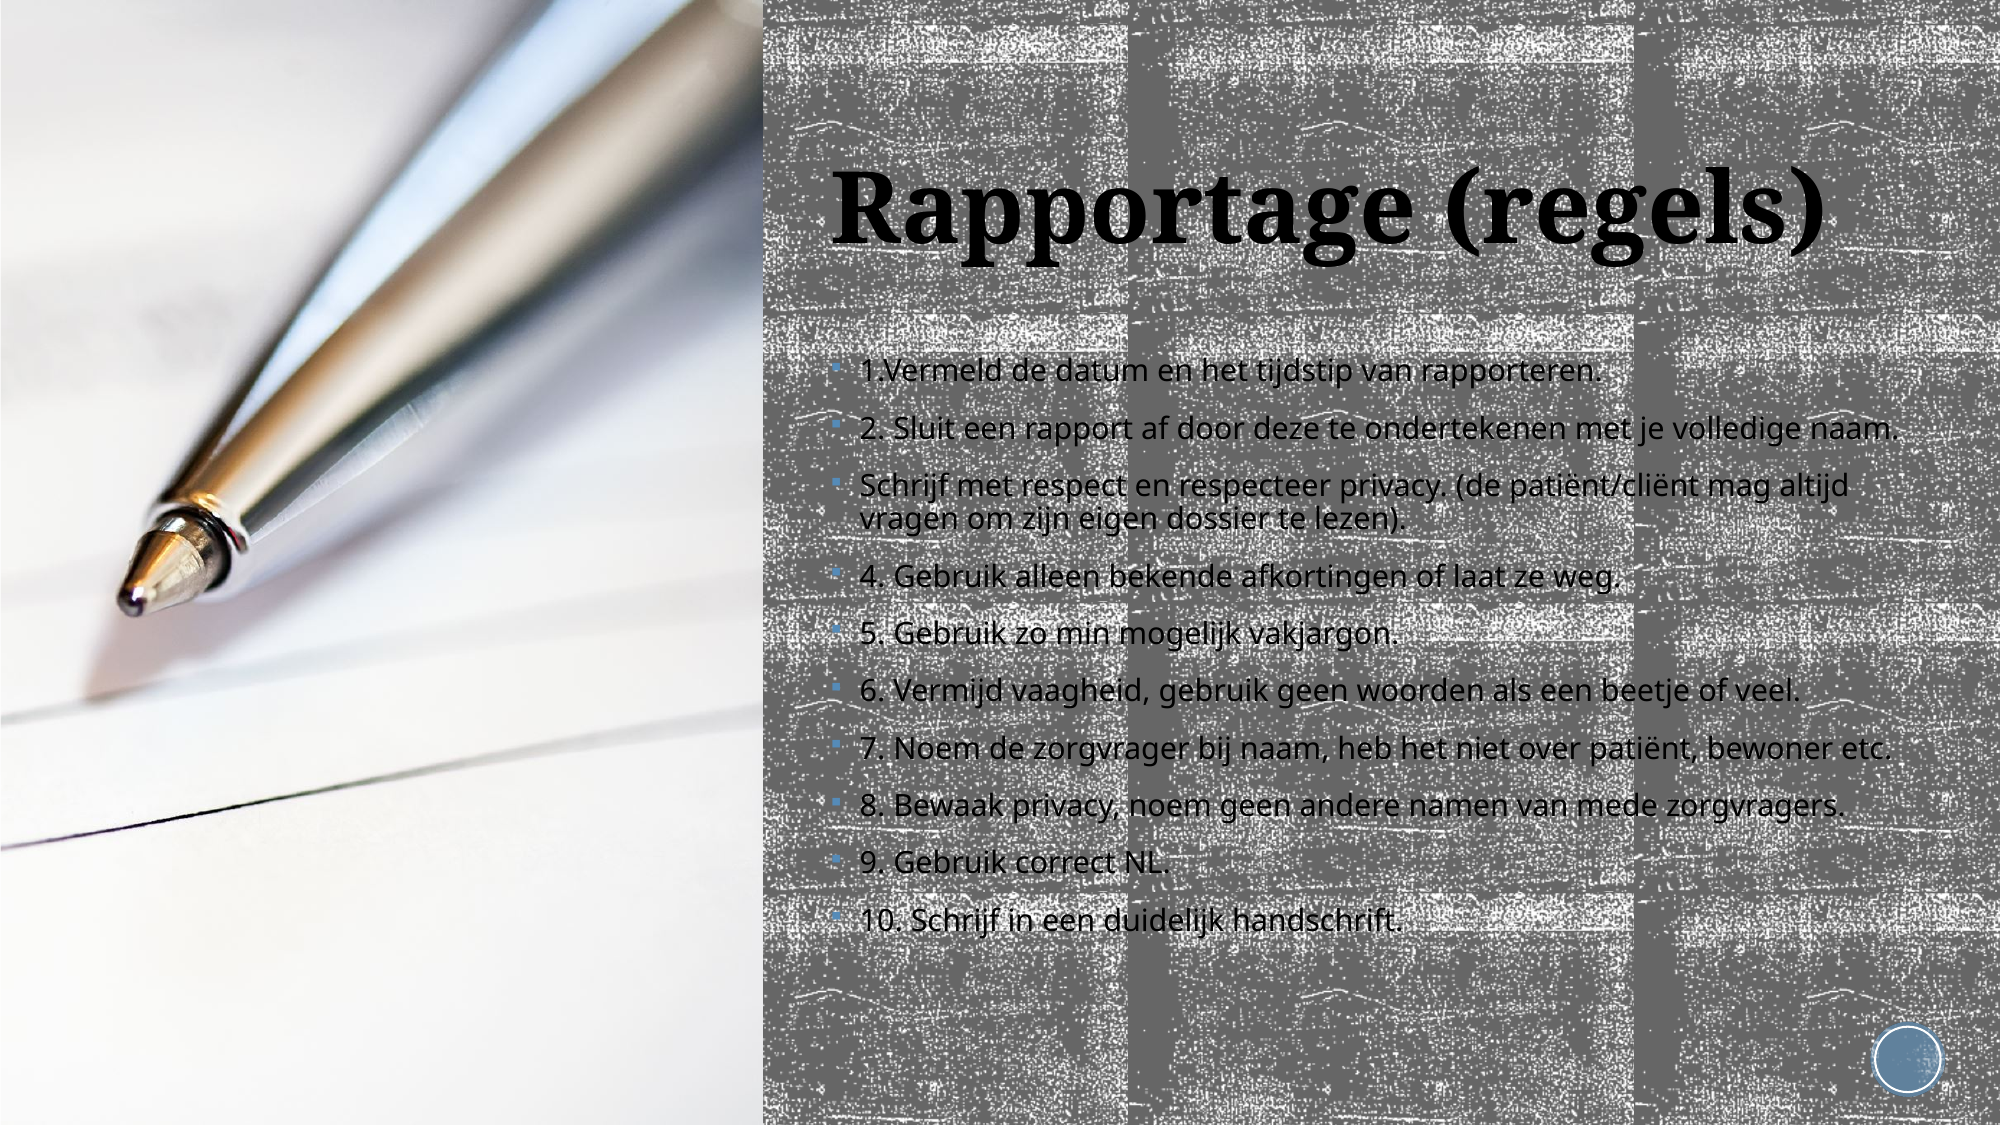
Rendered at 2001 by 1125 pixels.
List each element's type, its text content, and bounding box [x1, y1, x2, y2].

title Rapportage (regels) [815, 79, 1920, 344]
picture [0, 0, 762, 1125]
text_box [1872, 1024, 1943, 1096]
list 1.Vermeld de datum en het tijdstip van rapporteren. 2. Sluit een rapport af door deze te ondertekenen met je volledige naam. Schrijf met respect en respecteer privacy. (de patiënt/cliënt mag altijd vragen om zijn eigen dossier te lezen). 4. Gebruik alleen bekende afkortingen of laat ze weg. 5. Gebruik zo min mogelijk vakjargon. 6. Vermijd vaagheid, gebruik geen woorden als een beetje of veel. 7. Noem de zorgvrager bij naam, heb het niet over patiënt, bewoner etc. 8. Bewaak privacy, noem geen andere namen van mede zorgvragers. 9. Gebruik correct NL. 10. Schrijf in een duidelijk handschrift. [815, 348, 1920, 1013]
text_box [763, 0, 2000, 1125]
